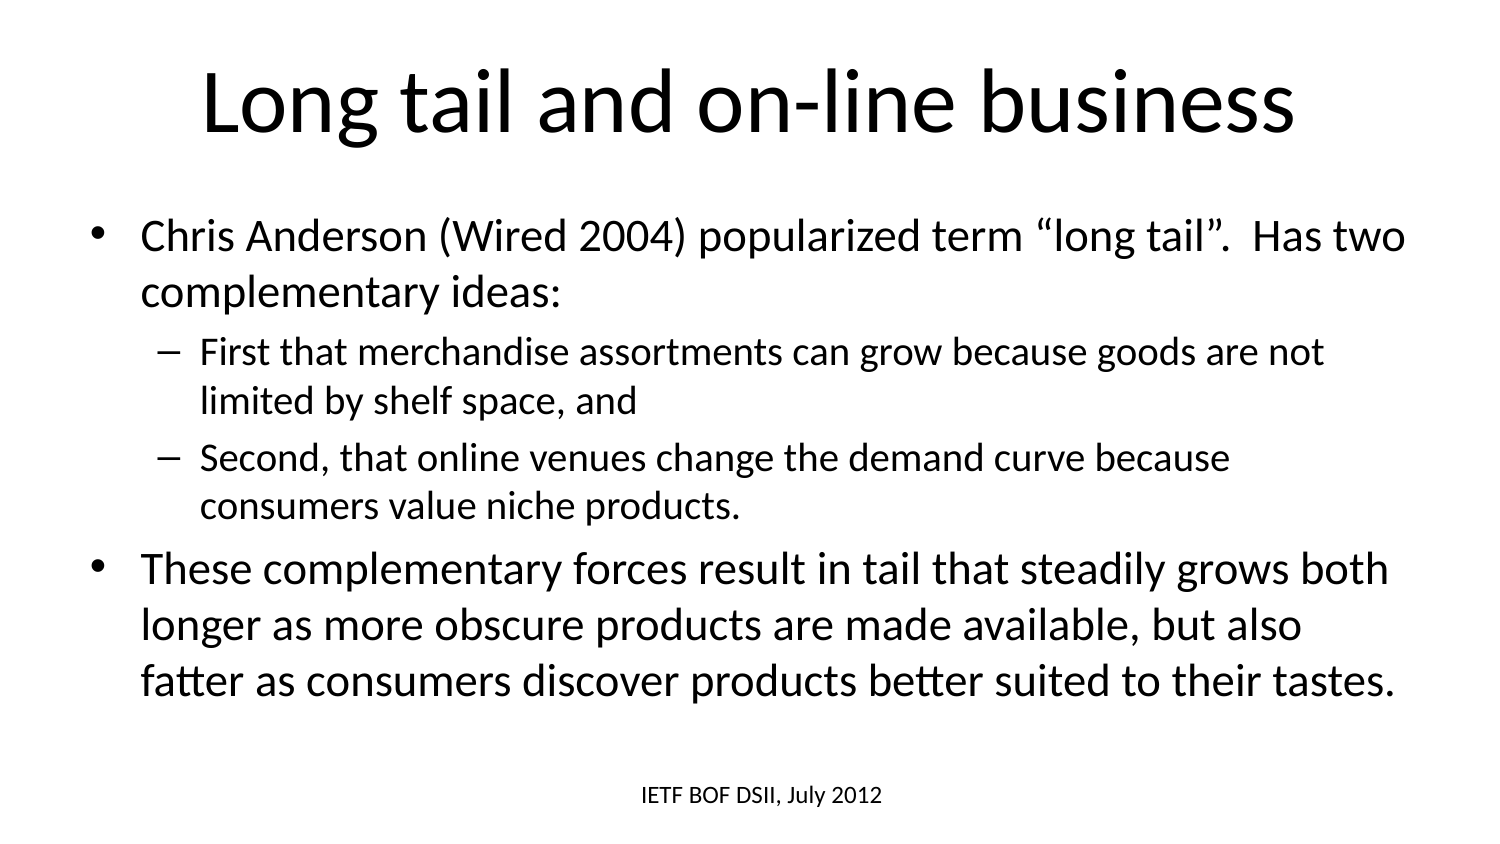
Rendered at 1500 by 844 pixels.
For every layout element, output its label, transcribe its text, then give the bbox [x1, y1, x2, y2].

title Long tail and on-line business [75, 33, 1425, 175]
list Chris Anderson (Wired 2004) popularized term “long tail”. Has two complementary ideas: First that merchandise assortments can grow because goods are not limited by shelf space, and Second, that online venues change the demand curve because consumers value niche products. These complementary forces result in tail that steadily grows both longer as more obscure products are made available, but also fatter as consumers discover products better suited to their tastes. [75, 196, 1425, 754]
